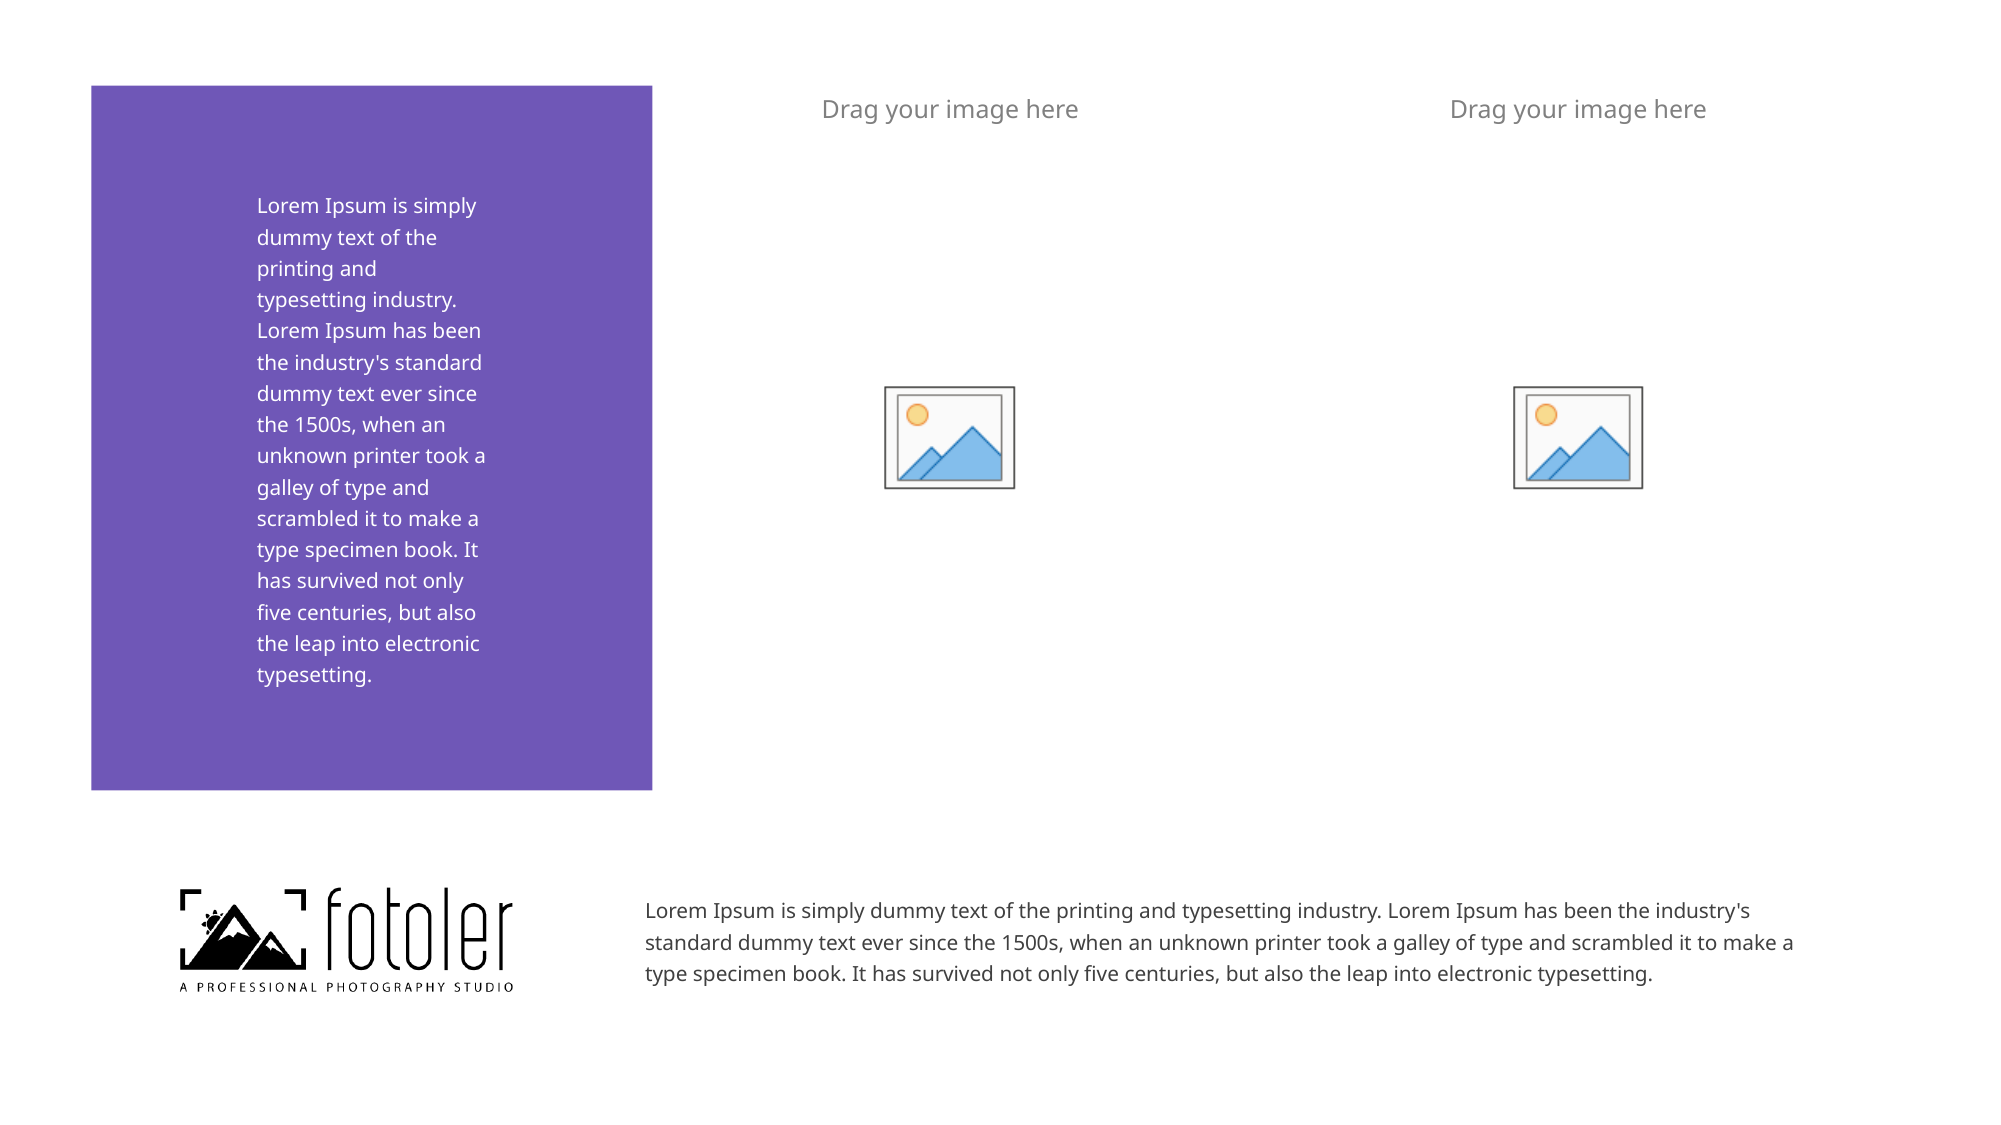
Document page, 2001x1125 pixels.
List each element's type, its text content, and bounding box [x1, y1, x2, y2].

text_box Lorem Ipsum is simply dummy text of the printing and typesetting industry. Lorem Ipsum has been the industry's standard dummy text ever since the 1500s, when an unknown printer took a galley of type and scrambled it to make a type specimen book. It has survived not only five centuries, but also the leap into electronic typesetting. [242, 179, 502, 695]
picture [669, 85, 1231, 791]
text_box [90, 85, 653, 791]
text_box Lorem Ipsum is simply dummy text of the printing and typesetting industry. Lorem Ipsum has been the industry's standard dummy text ever since the 1500s, when an unknown printer took a galley of type and scrambled it to make a type specimen book. It has survived not only five centuries, but also the leap into electronic typesetting. [630, 884, 1821, 993]
picture [1248, 85, 1909, 791]
picture [179, 884, 520, 999]
